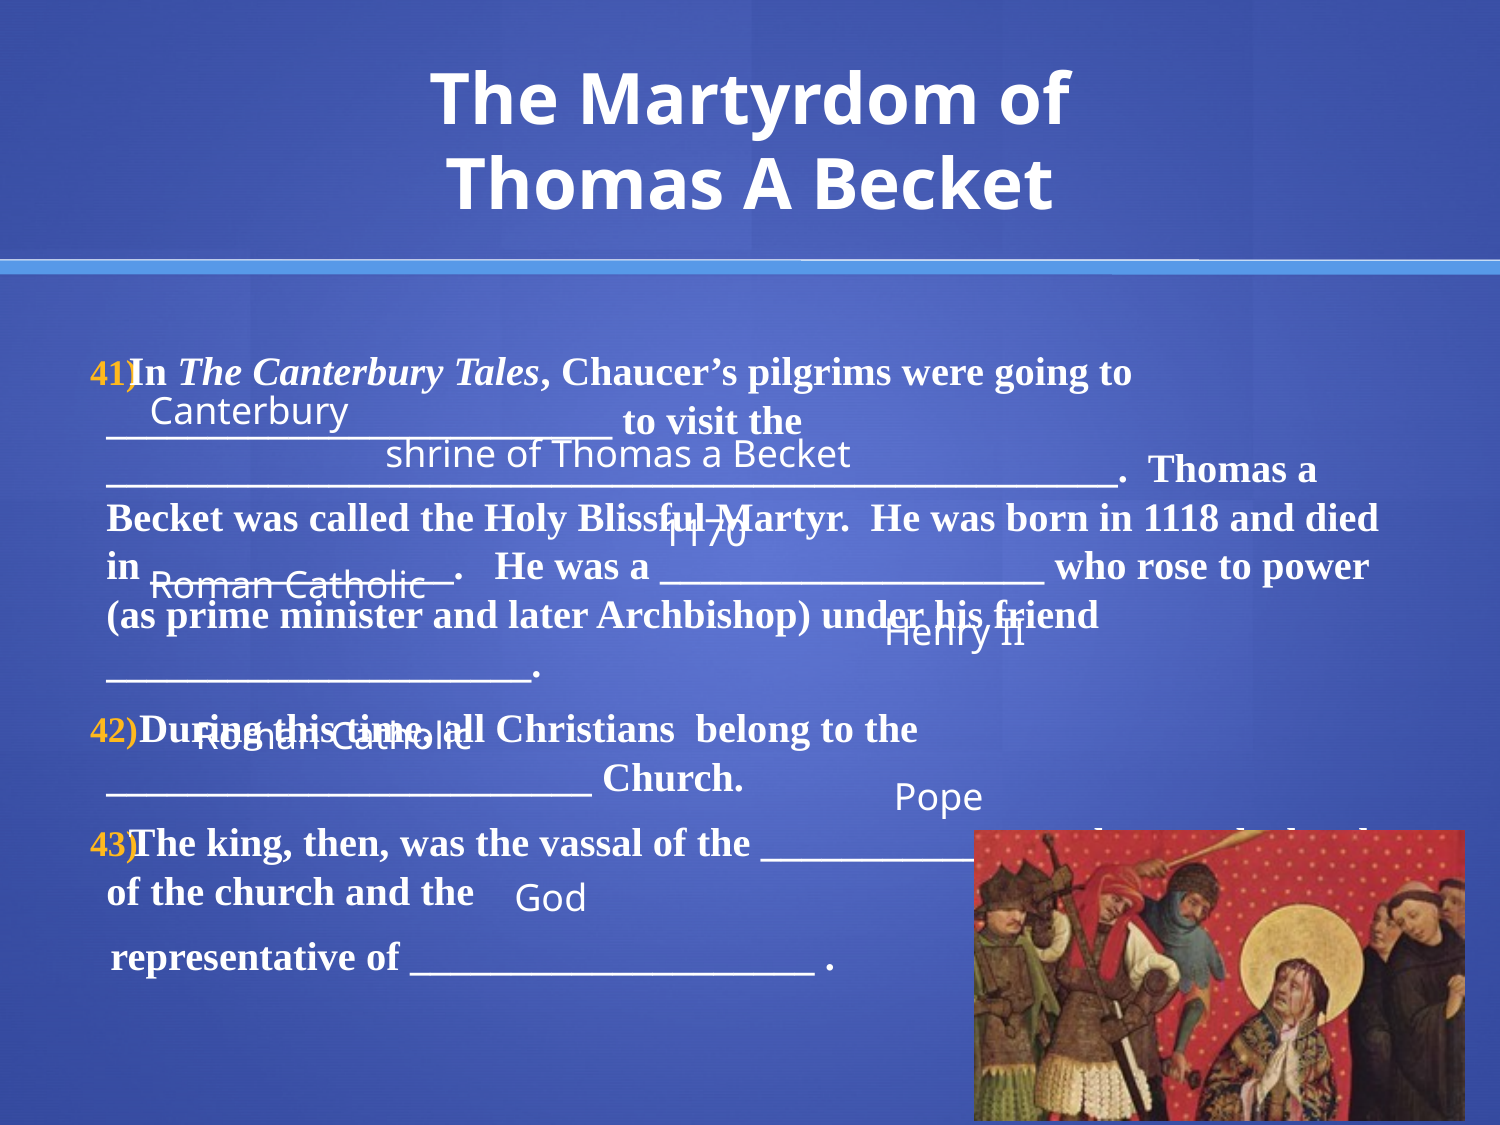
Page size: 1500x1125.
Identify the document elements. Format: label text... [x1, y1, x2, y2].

text_box Roman Catholic [180, 704, 530, 765]
picture [973, 829, 1466, 1122]
text_box Canterbury [134, 379, 589, 440]
text_box 1170 [646, 501, 910, 562]
text_box Roman Catholic [134, 554, 460, 614]
text_box shrine of Thomas a Becket [370, 422, 910, 483]
text_box Henry II [869, 600, 1041, 661]
text_box God [499, 866, 779, 927]
list In The Canterbury Tales, Chaucer’s pilgrims were going to _________________________ to visit the __________________________________________________. Thomas a Becket was called the Holy Blissful Martyr. He was born in 1118 and died in _______________. He was a ___________________ who rose to power (as prime minister and later Archbishop) under his friend _____________________. During this time, all Christians belong to the ________________________ Church. The king, then, was the vassal of the ______________, who was the head of the church and the representative of ____________________ . [75, 337, 1425, 988]
text_box Pope [879, 765, 1137, 825]
title The Martyrdom of Thomas A Becket [75, 45, 1425, 233]
